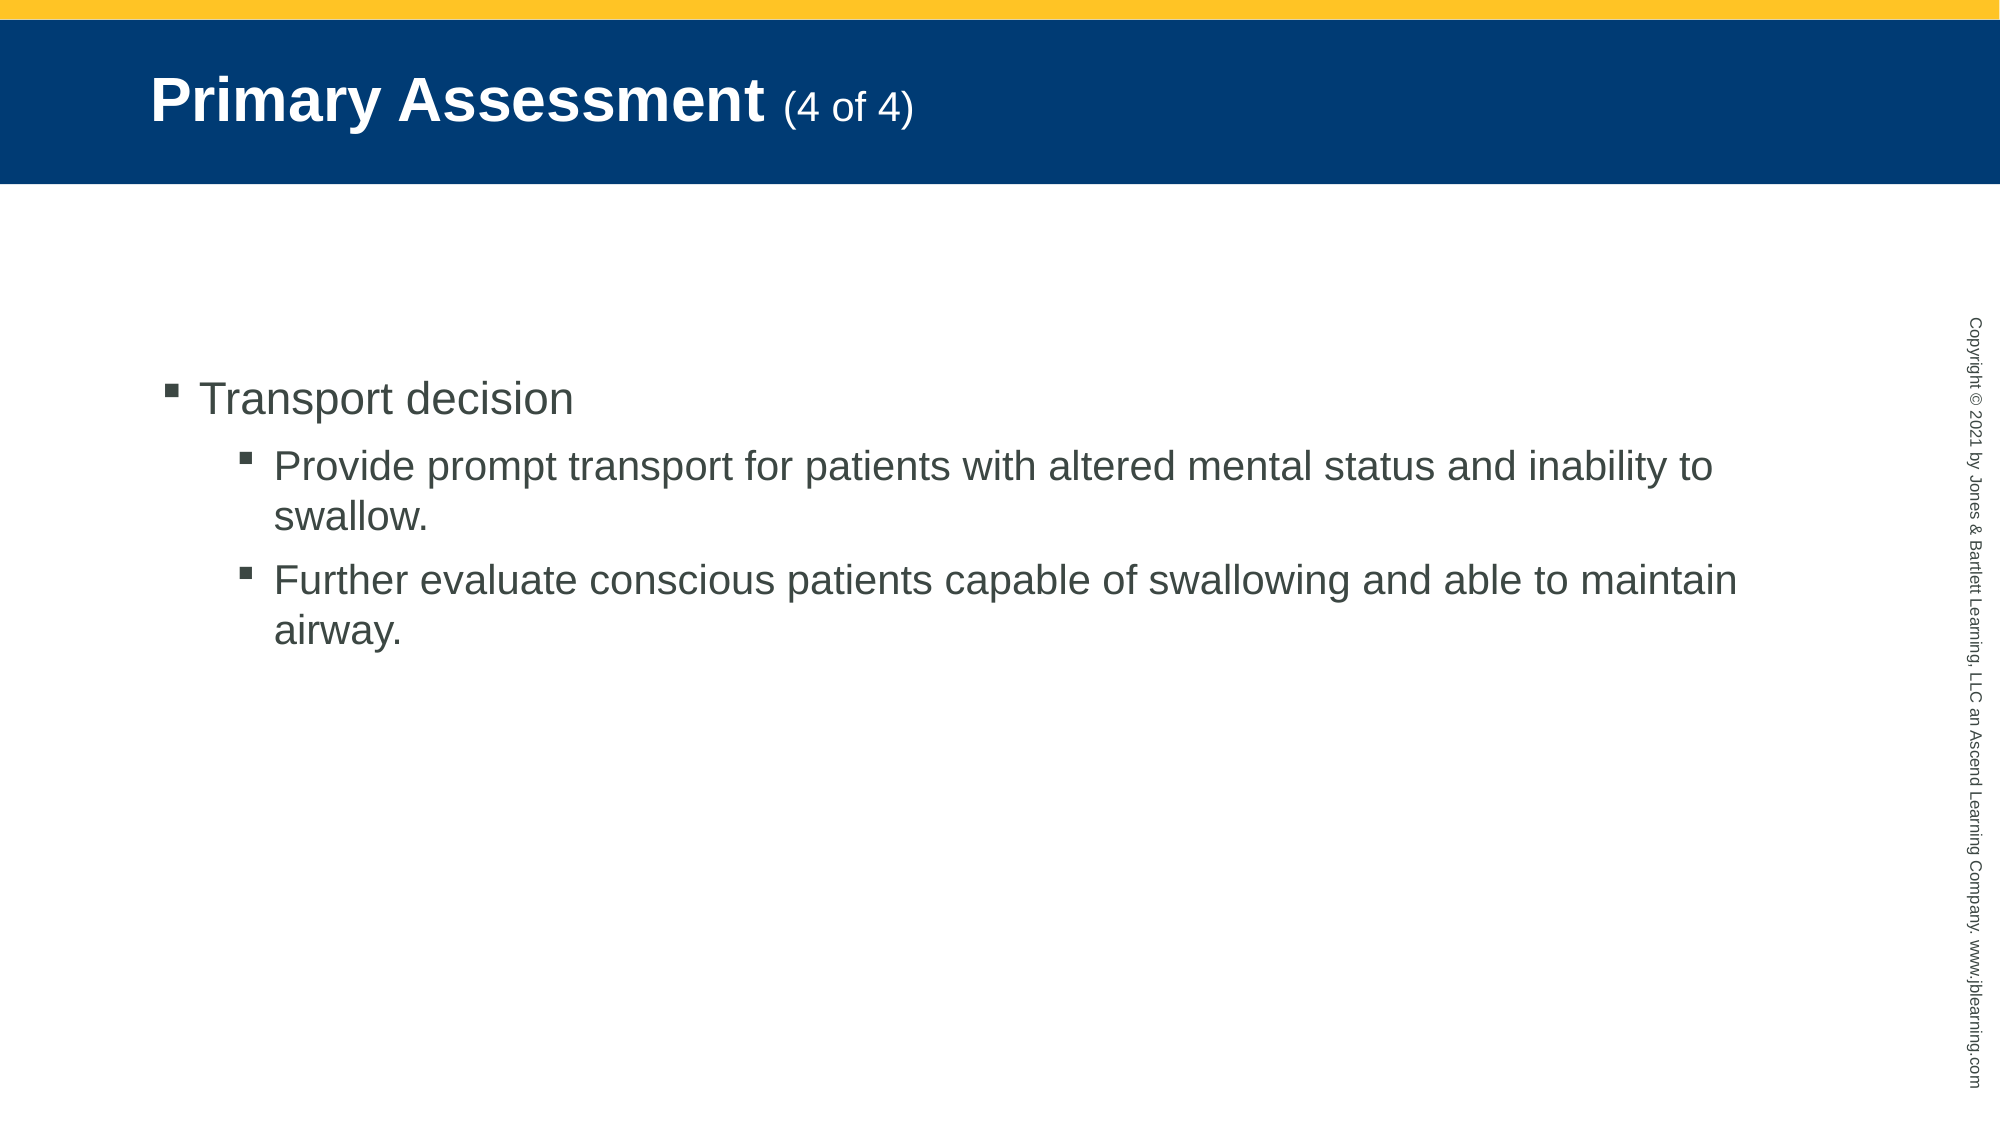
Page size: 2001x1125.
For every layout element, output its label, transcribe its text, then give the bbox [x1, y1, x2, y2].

title Primary Assessment (4 of 4) [0, 19, 2000, 185]
list Transport decision Provide prompt transport for patients with altered mental status and inability to swallow. Further evaluate conscious patients capable of swallowing and able to maintain airway. [146, 361, 1859, 1016]
